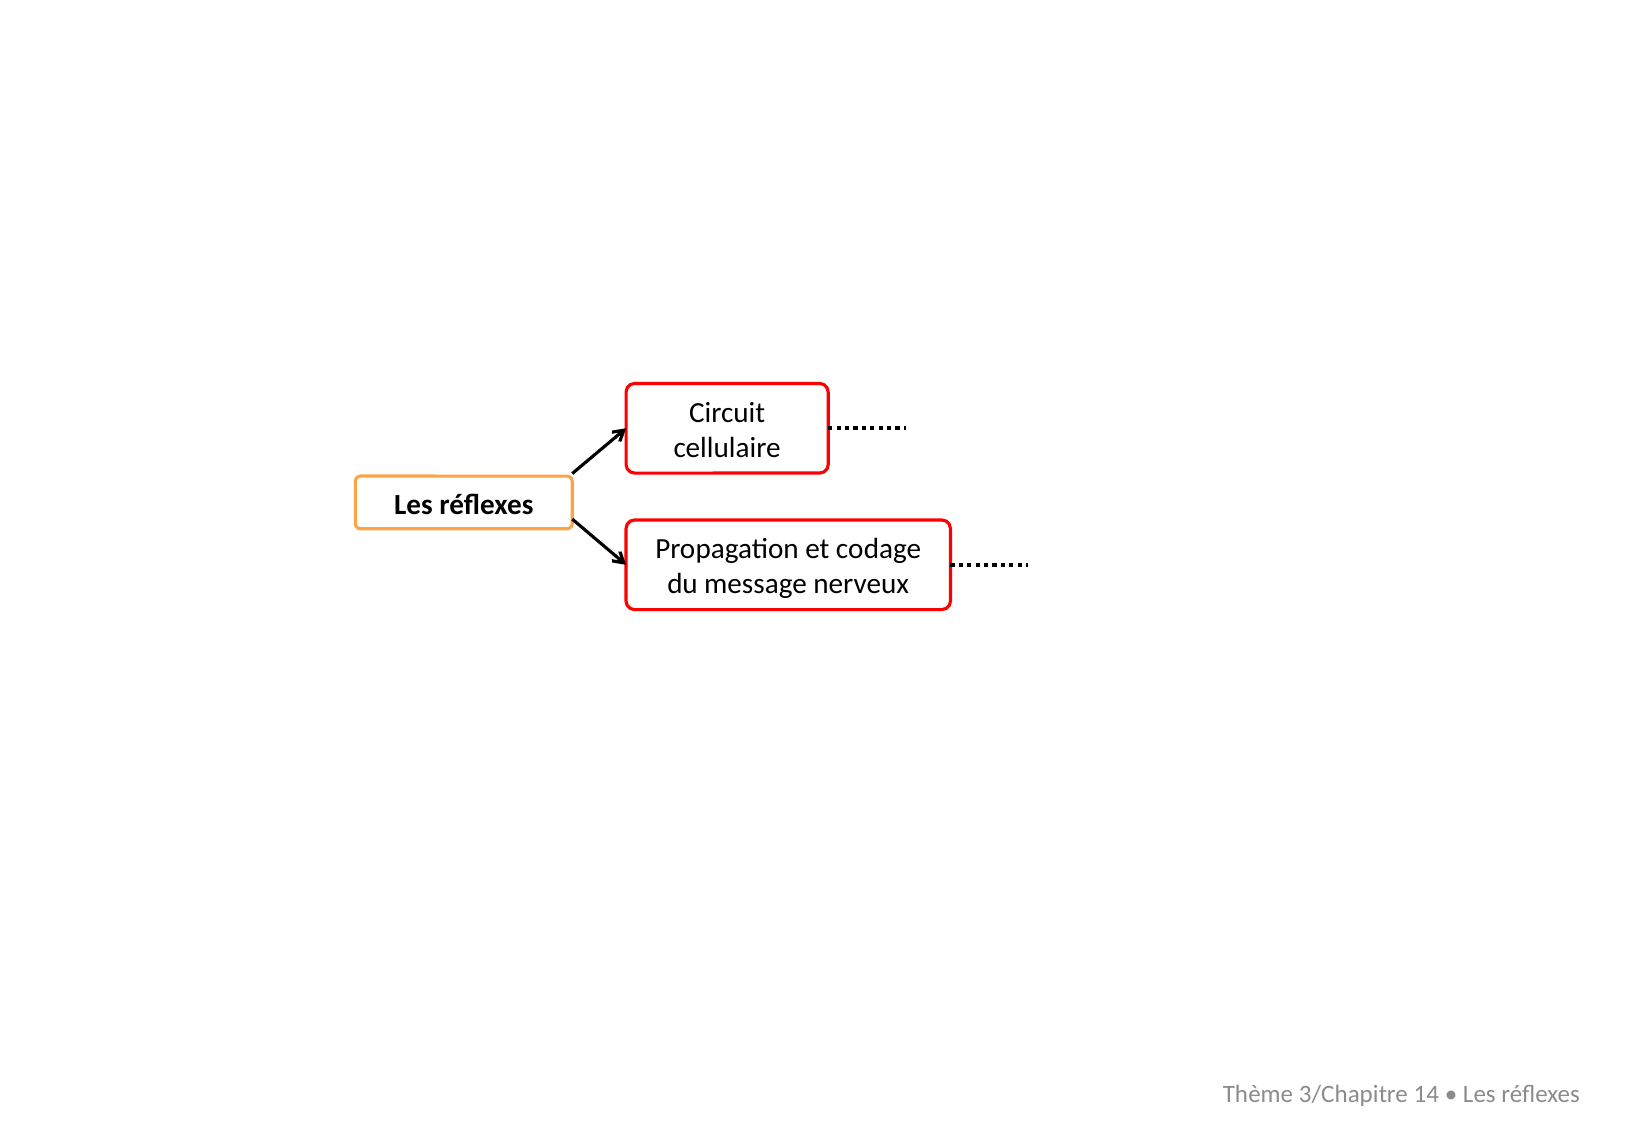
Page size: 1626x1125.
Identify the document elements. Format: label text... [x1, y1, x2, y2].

footer Thème 3/Chapitre 14 • Les réflexes [0, 1071, 1625, 1125]
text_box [572, 428, 627, 474]
text_box Propagation et codage du message nerveux [626, 519, 951, 610]
text_box Circuit cellulaire [626, 383, 829, 474]
text_box Les réflexes [355, 476, 573, 529]
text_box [572, 519, 627, 565]
